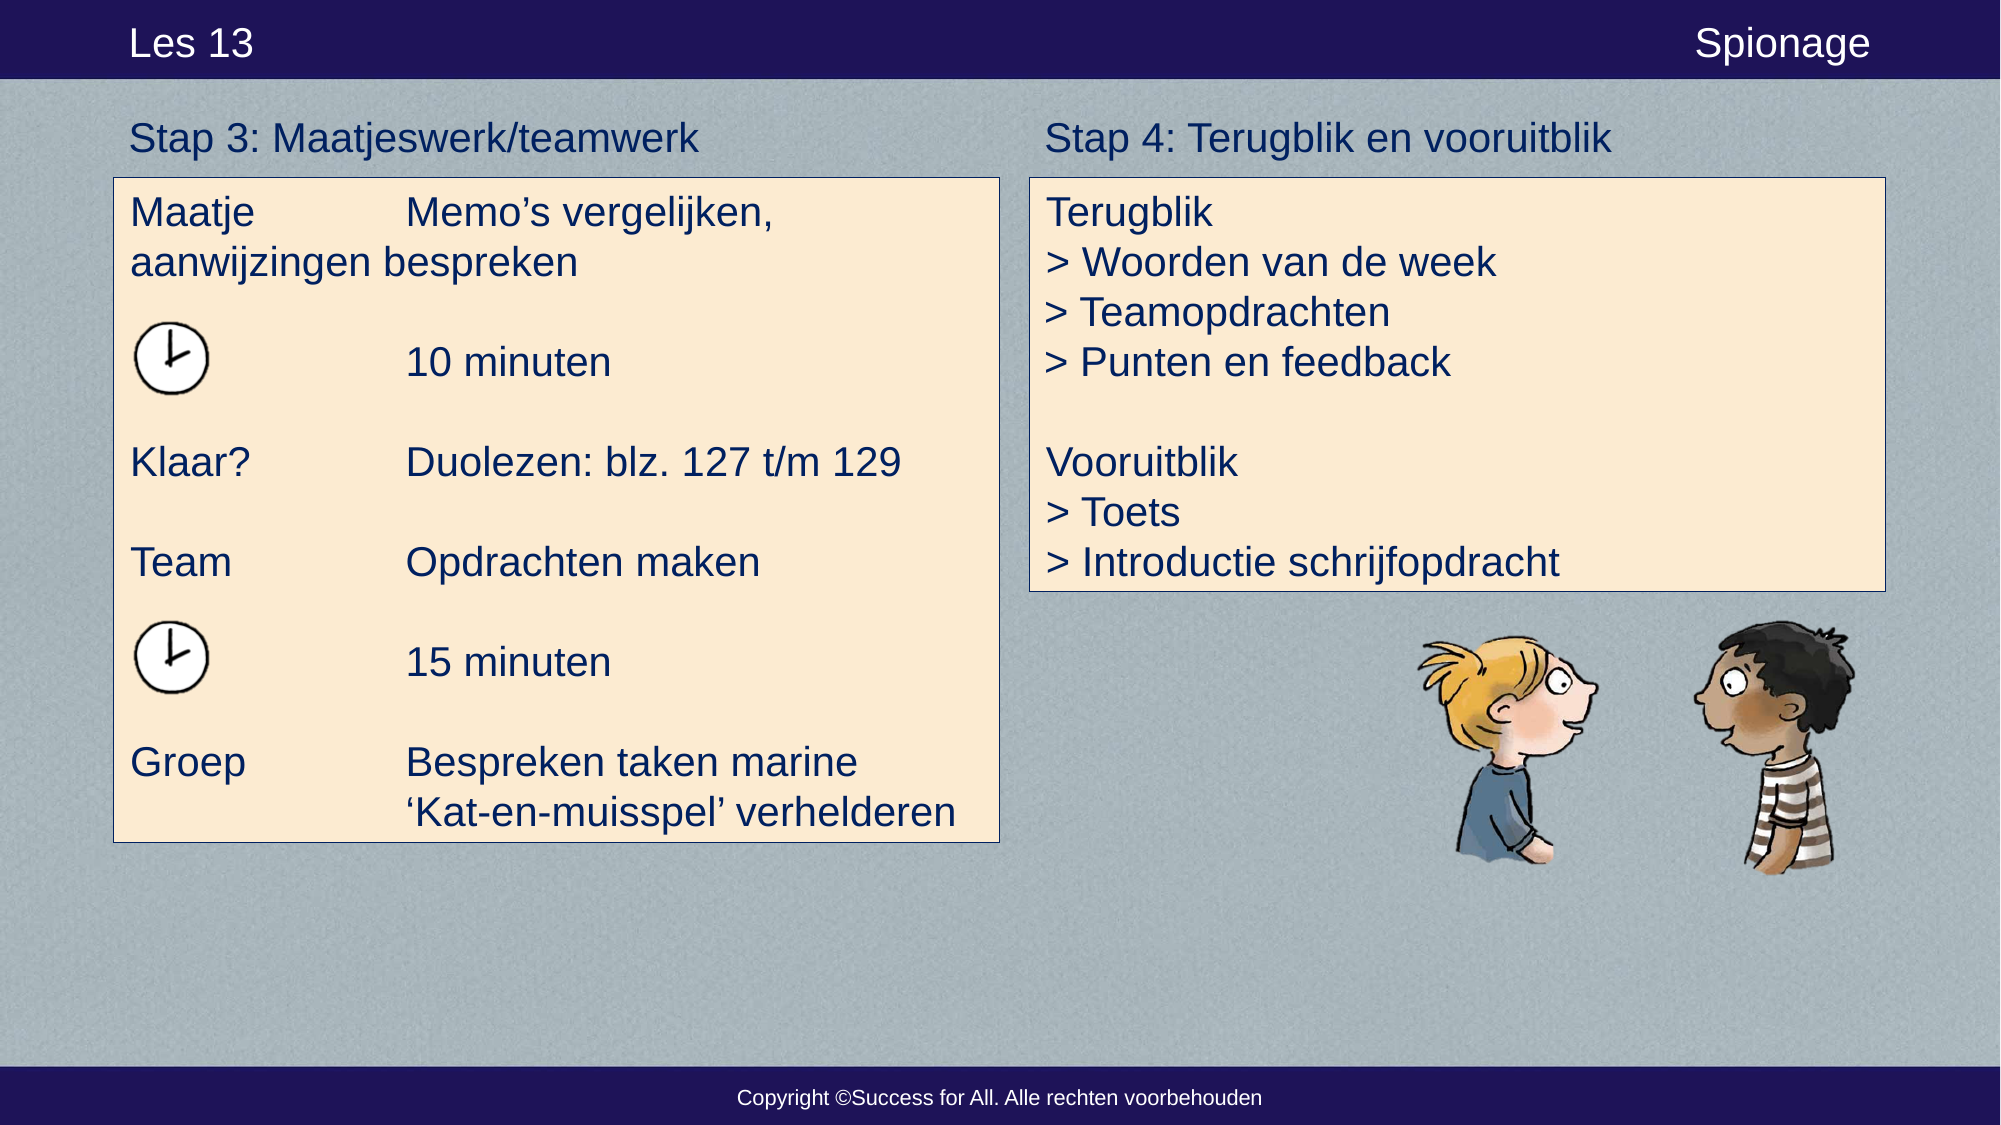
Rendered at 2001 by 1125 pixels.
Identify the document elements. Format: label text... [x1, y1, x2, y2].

text_box Stap 4: Terugblik en vooruitblik [1029, 103, 1822, 169]
picture [0, 0, 2001, 1125]
text_box Les 13 [114, 8, 354, 73]
text_box Terugblik > Woorden van de week > Teamopdrachten > Punten en feedback Vooruitblik > Toets > Introductie schrijfopdracht [1029, 177, 1886, 592]
text_box Maatje Memo’s vergelijken, aanwijzingen bespreken 10 minuten Klaar? Duolezen: blz. 127 t/m 129 Team Opdrachten maken 15 minuten Groep Bespreken taken marine ‘Kat-en-muisspel’ verhelderen [113, 177, 1000, 843]
text_box Spionage [999, 8, 1886, 73]
text_box Copyright ©Success for All. Alle rechten voorbehouden [0, 1076, 2000, 1125]
text_box Stap 3: Maatjeswerk/teamwerk [114, 103, 907, 169]
